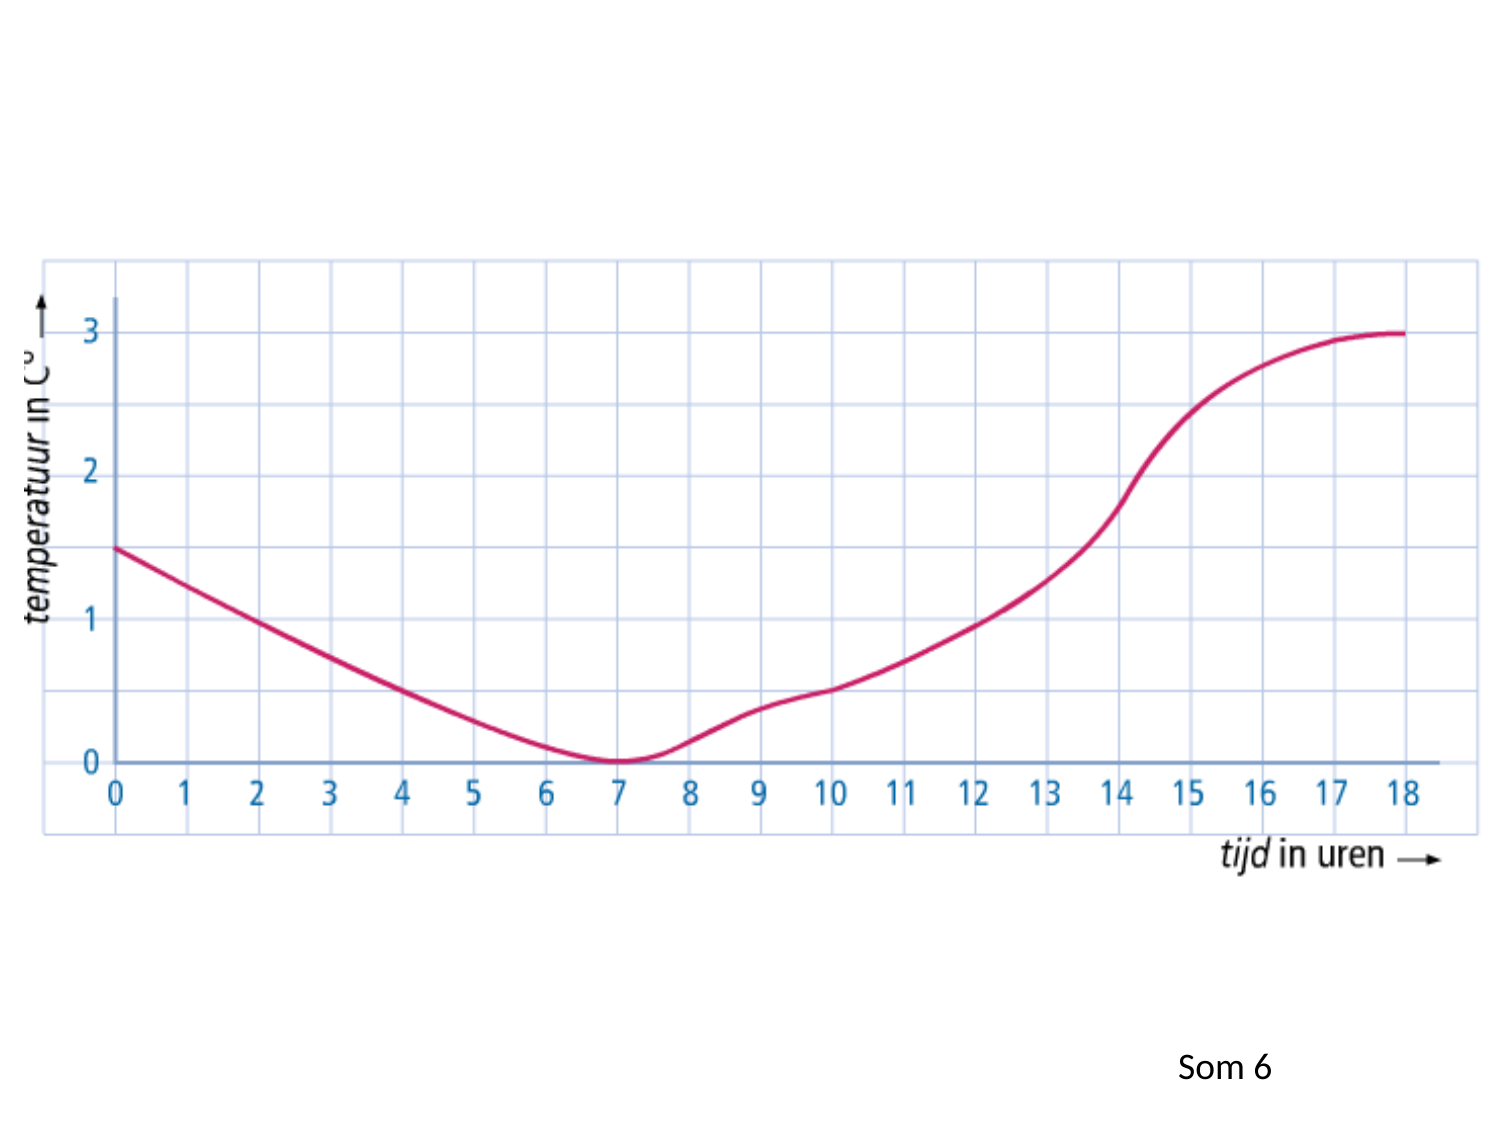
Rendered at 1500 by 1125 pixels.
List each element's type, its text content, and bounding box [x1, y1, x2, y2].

picture [24, 231, 1500, 906]
text_box Som 6 [1163, 1034, 1365, 1095]
